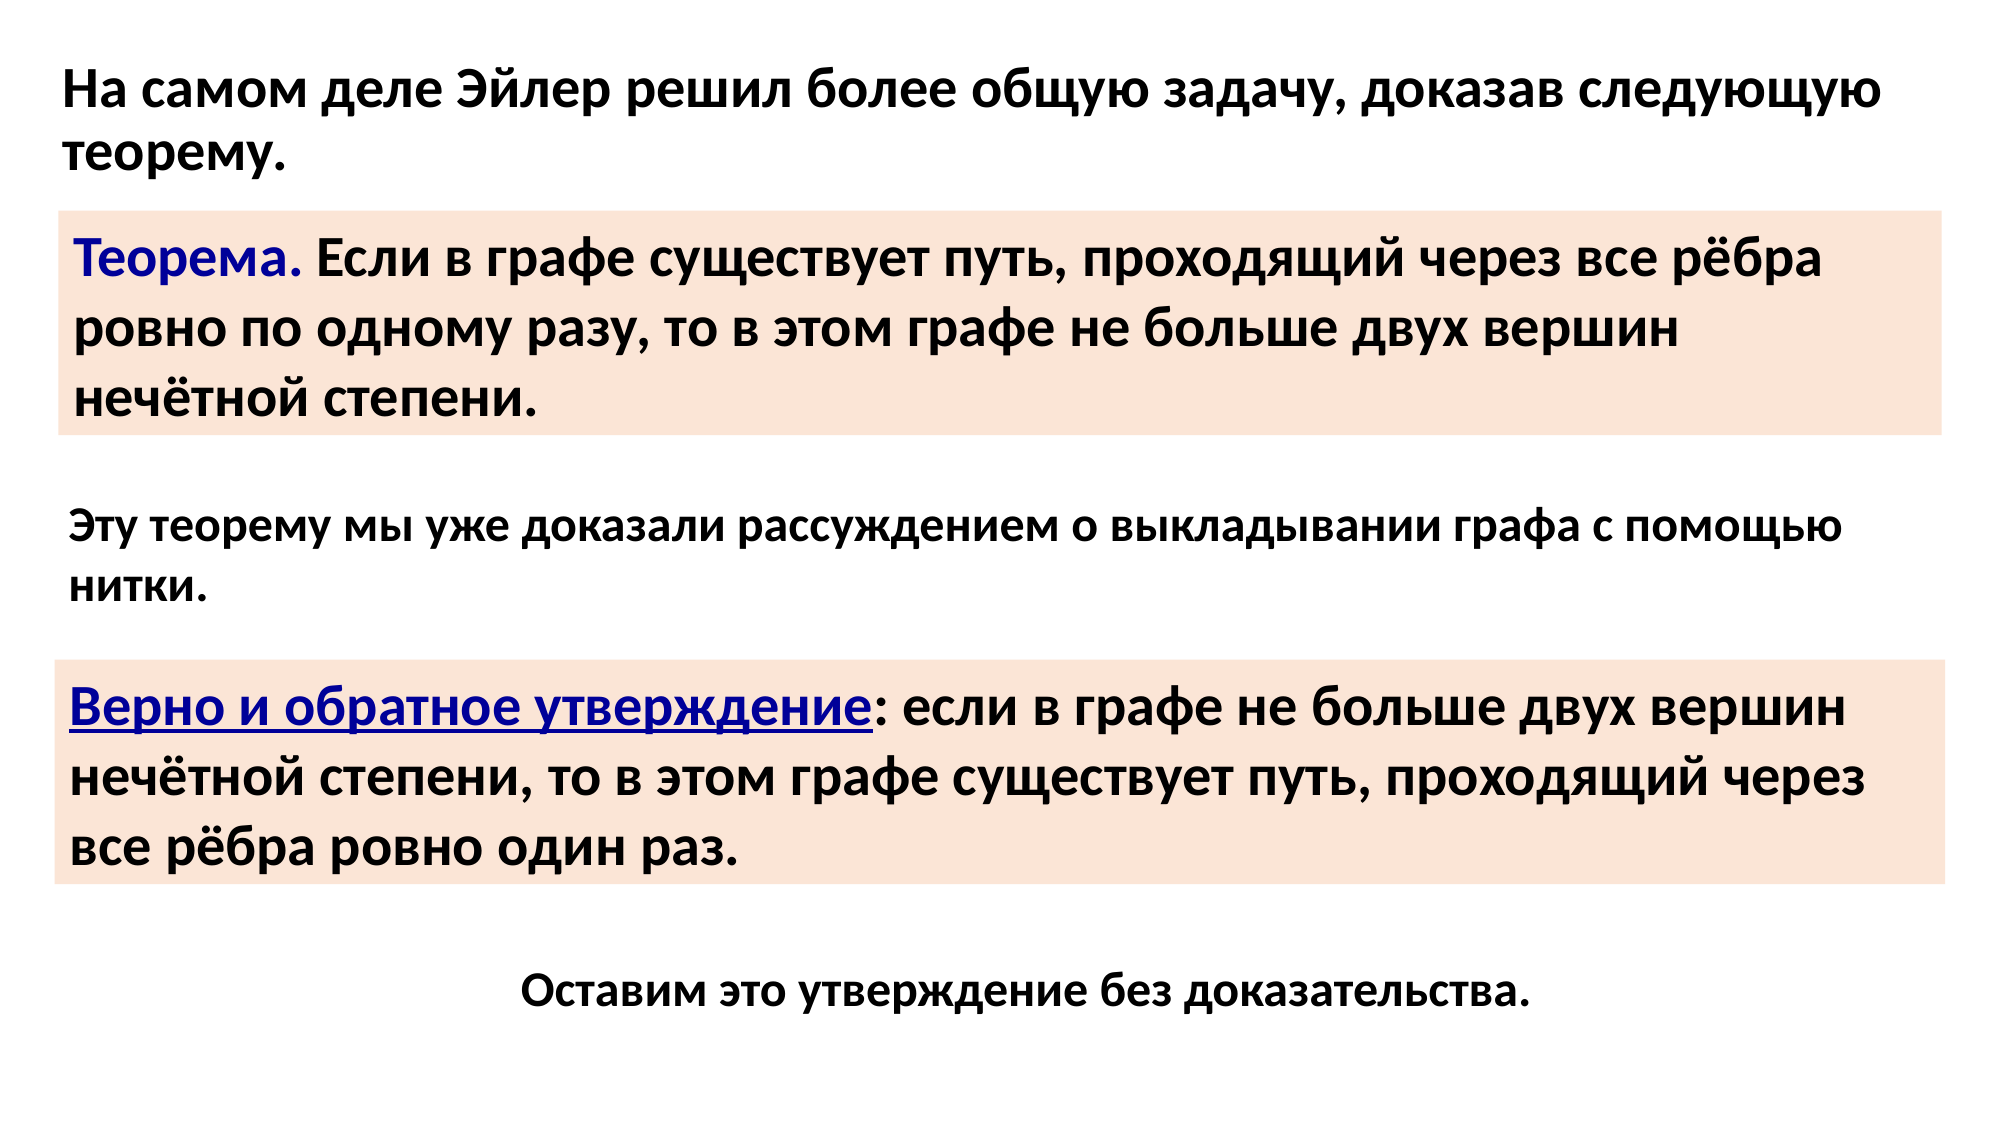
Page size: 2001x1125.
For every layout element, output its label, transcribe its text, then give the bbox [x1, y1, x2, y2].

text_box Теорема. Если в графе существует путь, проходящий через все рёбра ровно по одному разу, то в этом графе не больше двух вершин нечётной степени. [58, 210, 1942, 436]
text_box Эту теорему мы уже доказали рассуждением о выкладывании графа с помощью нитки. [53, 484, 1947, 619]
list На самом деле Эйлер решил более общую задачу, доказав следующую теорему. [47, 49, 1910, 200]
text_box Оставим это утверждение без доказательства. [506, 948, 1548, 1024]
text_box Верно и обратное утверждение: если в графе не больше двух вершин нечётной степени, то в этом графе существует путь, проходящий через все рёбра ровно один раз. [54, 659, 1946, 885]
